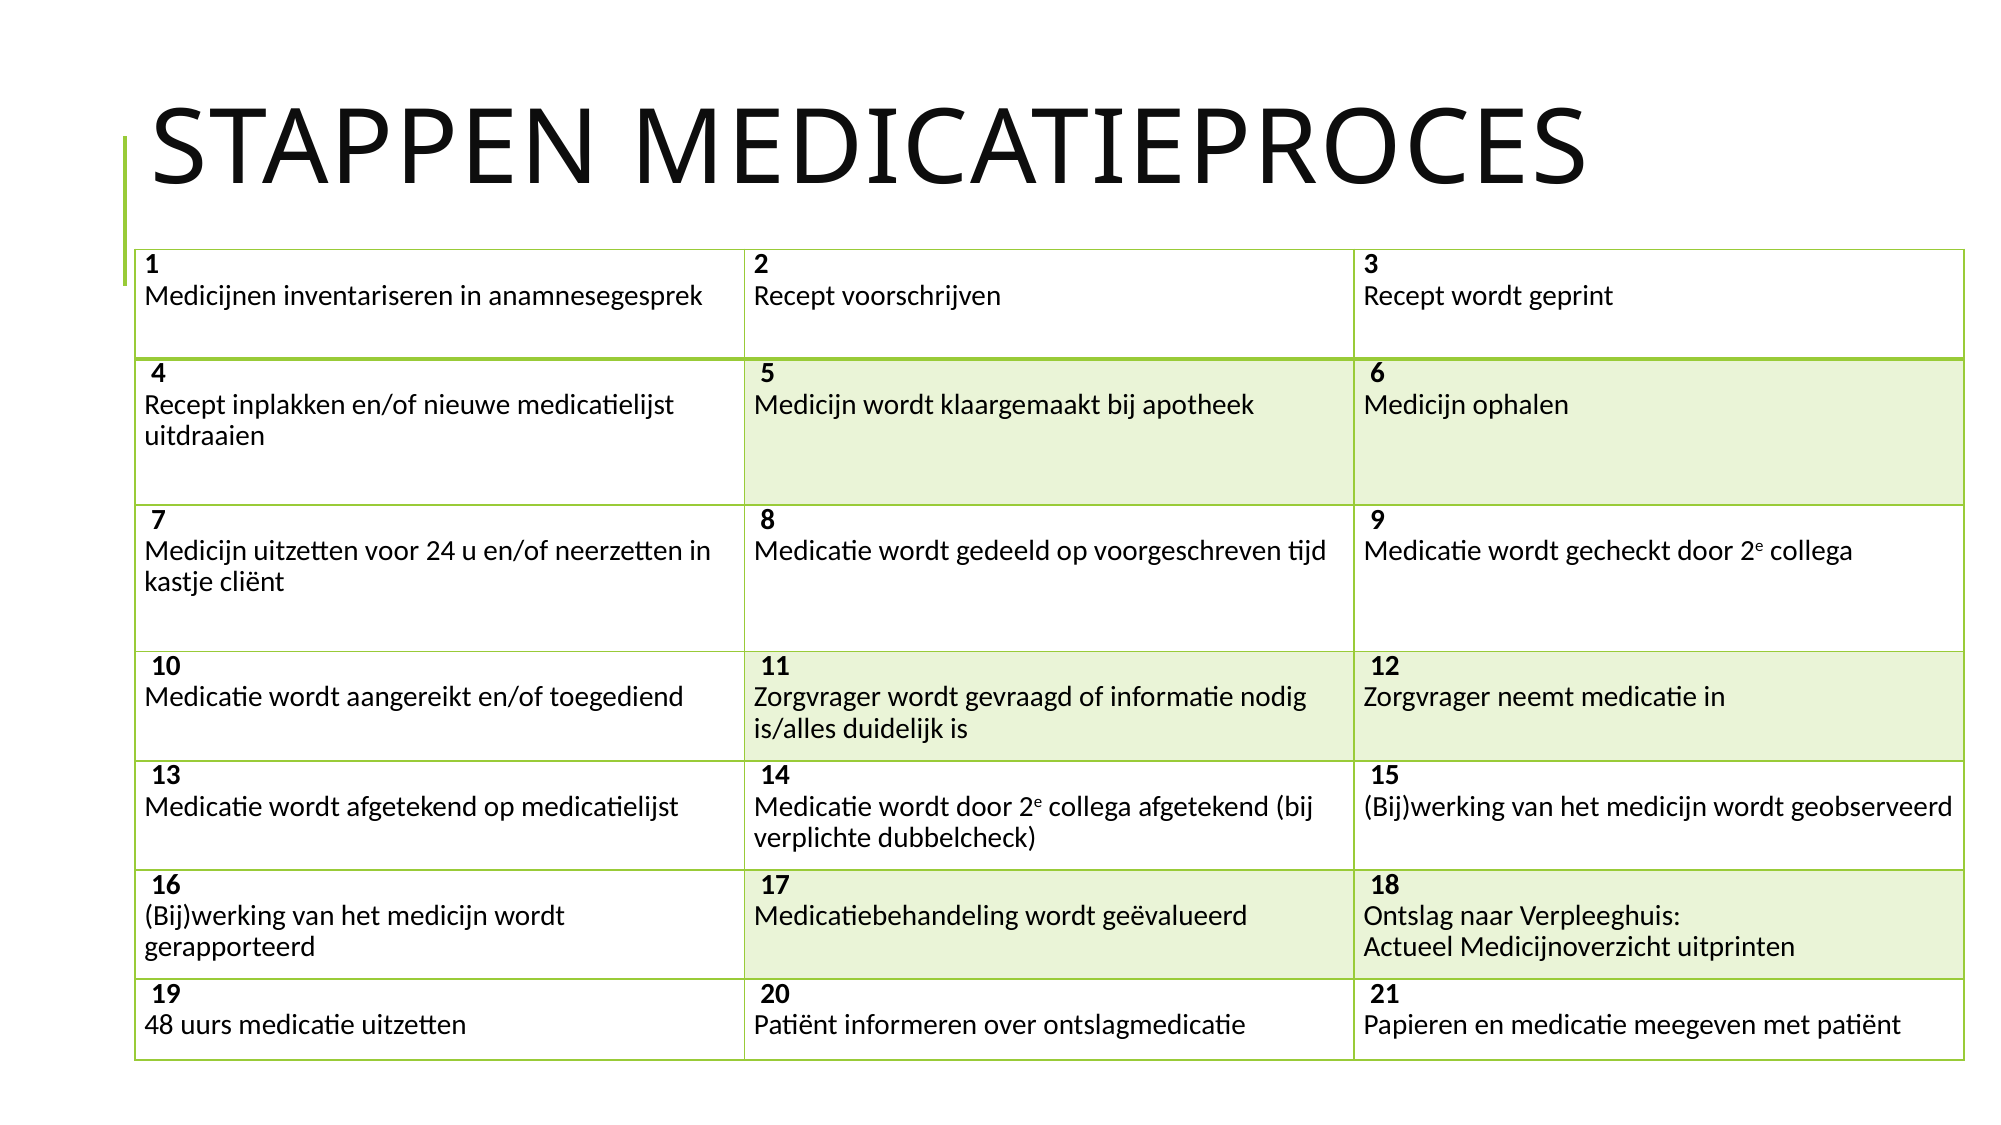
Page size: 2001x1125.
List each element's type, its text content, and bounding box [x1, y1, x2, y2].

table_cell 9 Medicatie wordt gecheckt door 2e collega [1355, 506, 1963, 651]
table_cell 7 Medicijn uitzetten voor 24 u en/of neerzetten in kastje cliënt [136, 506, 744, 651]
table_cell 13 Medicatie wordt afgetekend op medicatielijst [136, 762, 744, 869]
table_cell 4 Recept inplakken en/of nieuwe medicatielijst uitdraaien [136, 361, 744, 504]
table_cell 19 48 uurs medicatie uitzetten [136, 980, 744, 1059]
table_cell 8 Medicatie wordt gedeeld op voorgeschreven tijd [745, 506, 1353, 651]
table_header 2 Recept voorschrijven [745, 250, 1353, 357]
table_cell 18 Ontslag naar Verpleeghuis: Actueel Medicijnoverzicht uitprinten [1355, 871, 1963, 978]
title Stappen Medicatieproces [135, 30, 1730, 249]
table_cell 12 Zorgvrager neemt medicatie in [1355, 652, 1963, 760]
table_header 3 Recept wordt geprint [1355, 250, 1963, 357]
table_cell 21 Papieren en medicatie meegeven met patiënt [1355, 980, 1963, 1059]
table_cell 14 Medicatie wordt door 2e collega afgetekend (bij verplichte dubbelcheck) [745, 762, 1353, 869]
table_cell 16 (Bij)werking van het medicijn wordt gerapporteerd [136, 871, 744, 978]
table_header 1 Medicijnen inventariseren in anamnesegesprek [136, 250, 744, 357]
table_cell 17 Medicatiebehandeling wordt geëvalueerd [745, 871, 1353, 978]
table_cell 10 Medicatie wordt aangereikt en/of toegediend [136, 652, 744, 760]
table_cell 5 Medicijn wordt klaargemaakt bij apotheek [745, 361, 1353, 504]
table_cell 11 Zorgvrager wordt gevraagd of informatie nodig is/alles duidelijk is [745, 652, 1353, 760]
table_cell 20 Patiënt informeren over ontslagmedicatie [745, 980, 1353, 1059]
table_cell 6 Medicijn ophalen [1355, 361, 1963, 504]
table_cell 15 (Bij)werking van het medicijn wordt geobserveerd [1355, 762, 1963, 869]
